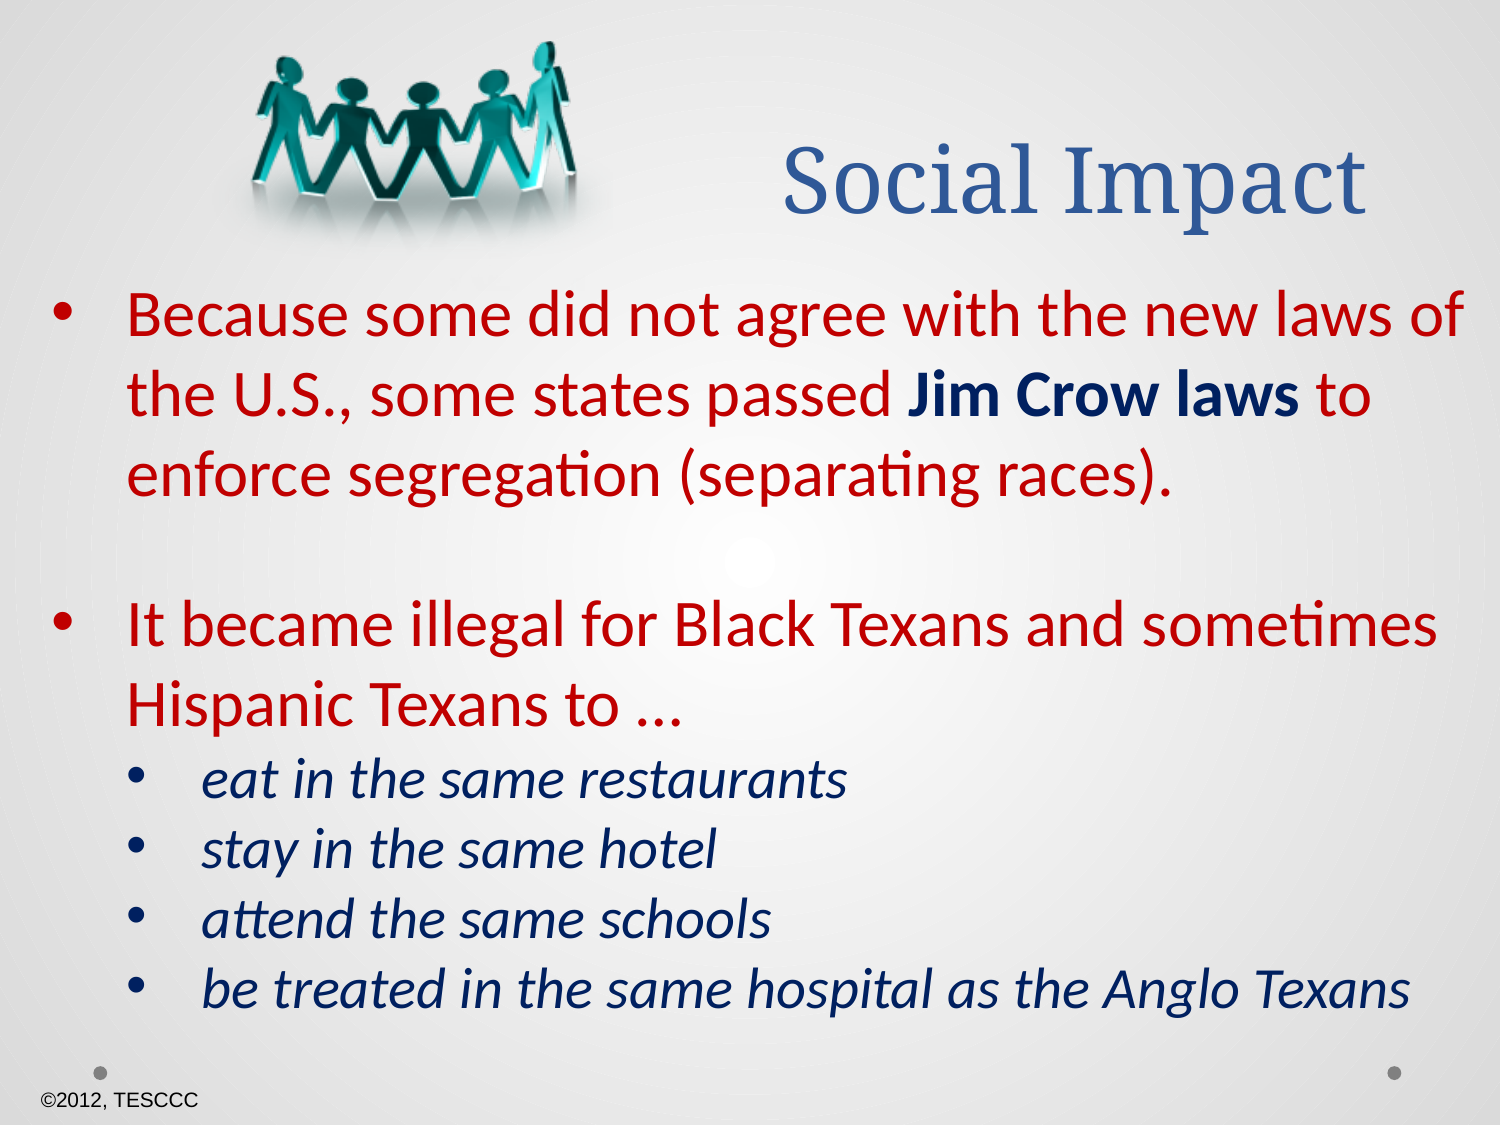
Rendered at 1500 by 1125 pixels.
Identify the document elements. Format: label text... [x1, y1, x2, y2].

picture [212, 41, 613, 292]
title Reconstruction: Social Impact [699, 93, 1450, 240]
text_box Because some did not agree with the new laws of the U.S., some states passed Jim Crow laws to enforce segregation (separating races). It became illegal for Black Texans and sometimes Hispanic Texans to … eat in the same restaurants stay in the same hotel attend the same schools be treated in the same hospital as the Anglo Texans [36, 262, 1487, 1028]
text_box ©2012, TESCCC [26, 1079, 364, 1119]
